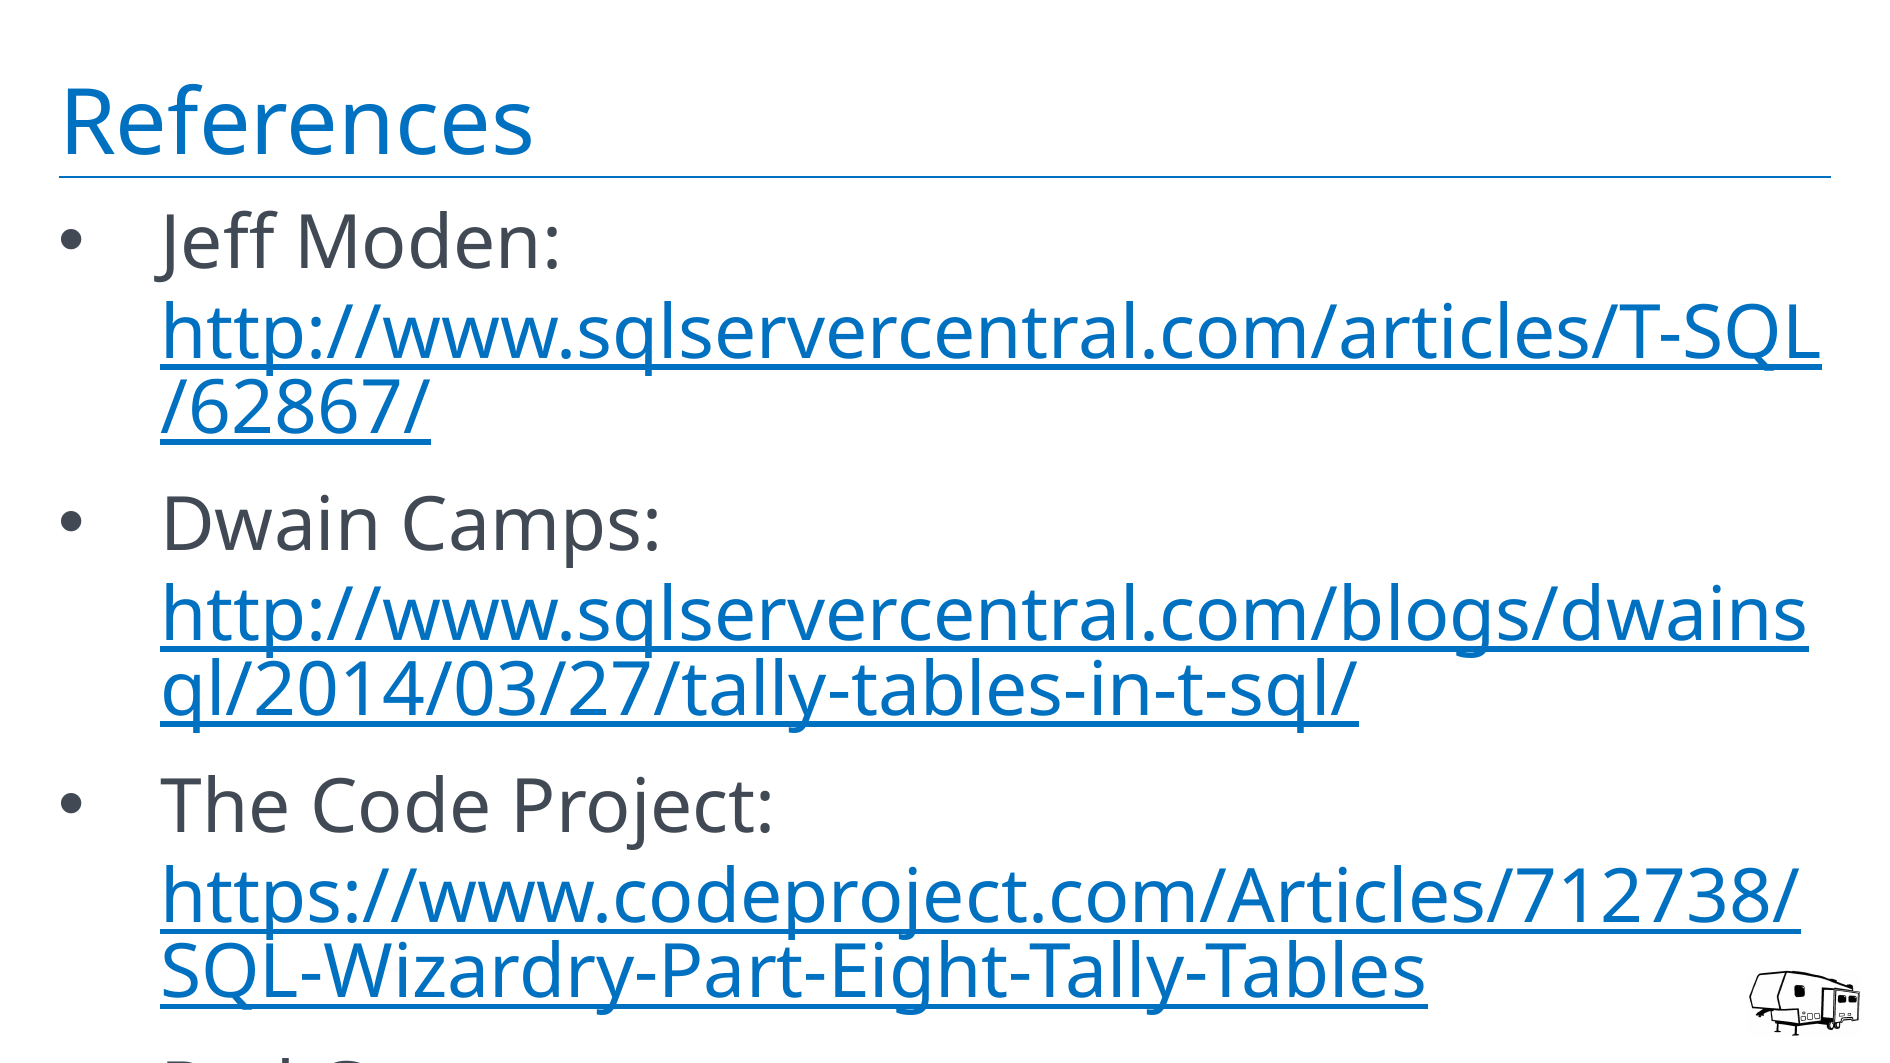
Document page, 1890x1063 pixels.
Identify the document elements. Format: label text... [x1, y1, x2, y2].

picture [1747, 970, 1861, 1037]
list Jeff Moden: http://www.sqlservercentral.com/articles/T-SQL/62867/ Dwain Camps: http://www.sqlservercentral.com/blogs/dwainsql/2014/03/27/tally-tables-in-t-sql/ The Code Project: https://www.codeproject.com/Articles/712738/SQL-Wizardry-Part-Eight-Tally-Tables Red Gate: https://www.red-gate.com/simple-talk/sql/database-administration/creative-solutions-by-using-a-number-table/ [59, 193, 1831, 1034]
title References [59, 59, 1831, 176]
